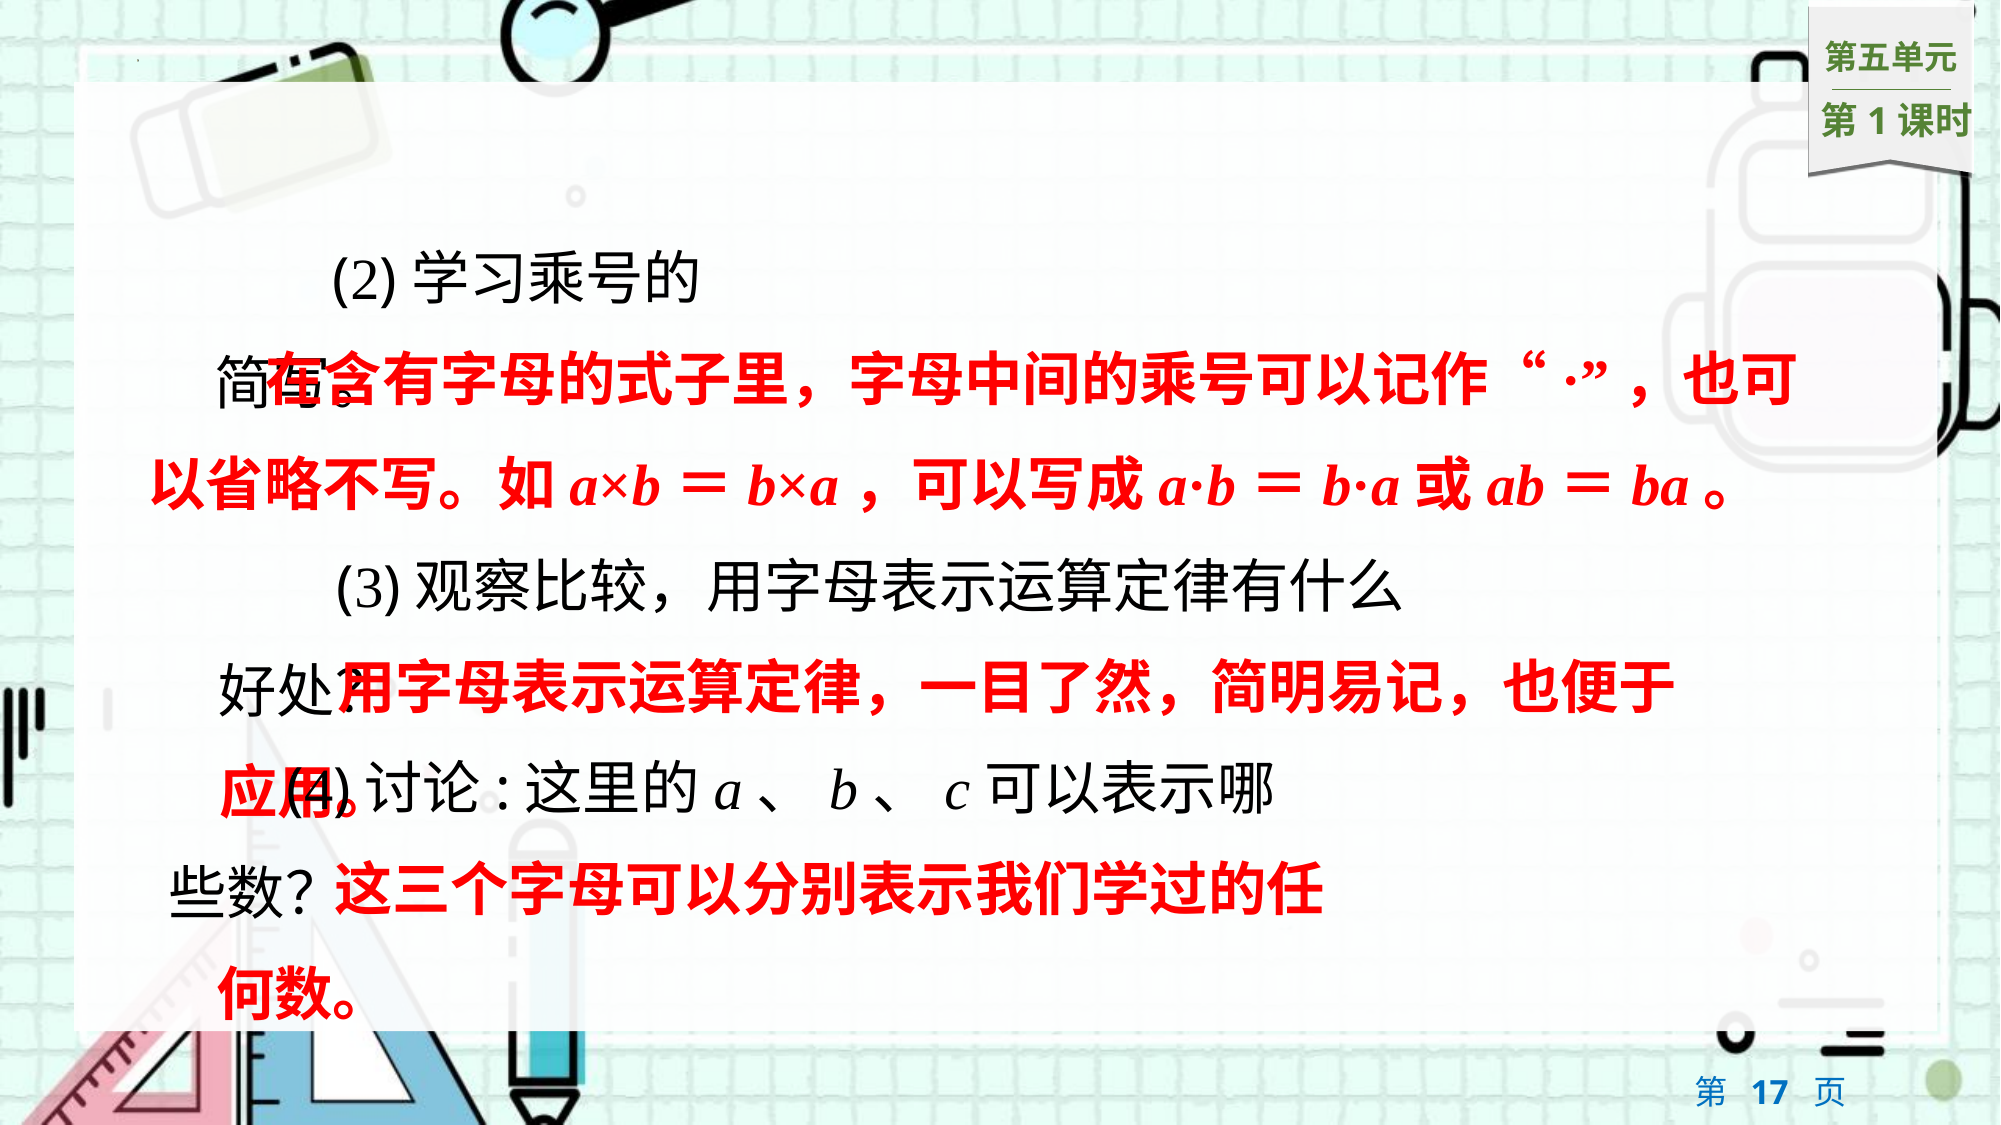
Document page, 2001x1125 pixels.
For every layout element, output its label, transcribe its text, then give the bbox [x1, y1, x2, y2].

picture [1938, 168, 1971, 176]
text_box (3)观察比较，用字母表示运算定律有什么好处？ [218, 514, 1463, 620]
text_box 用字母表示运算定律，一目了然，简明易记，也便于应用。 [219, 615, 1734, 721]
text_box (2)学习乘号的简写。 [214, 206, 760, 307]
picture [0, 0, 2000, 1125]
text_box 这三个字母可以分别表示我们学过的任何数。 [216, 817, 1382, 923]
text_box (4)讨论:这里的a、b、c可以表示哪些数？ [168, 716, 1333, 822]
text_box 在含有字母的式子里，字母中间的乘号可以记作“·”，也可以省略不写。如a×b＝b×a，可以写成a·b＝b·a或ab＝ba。 [147, 307, 1853, 518]
